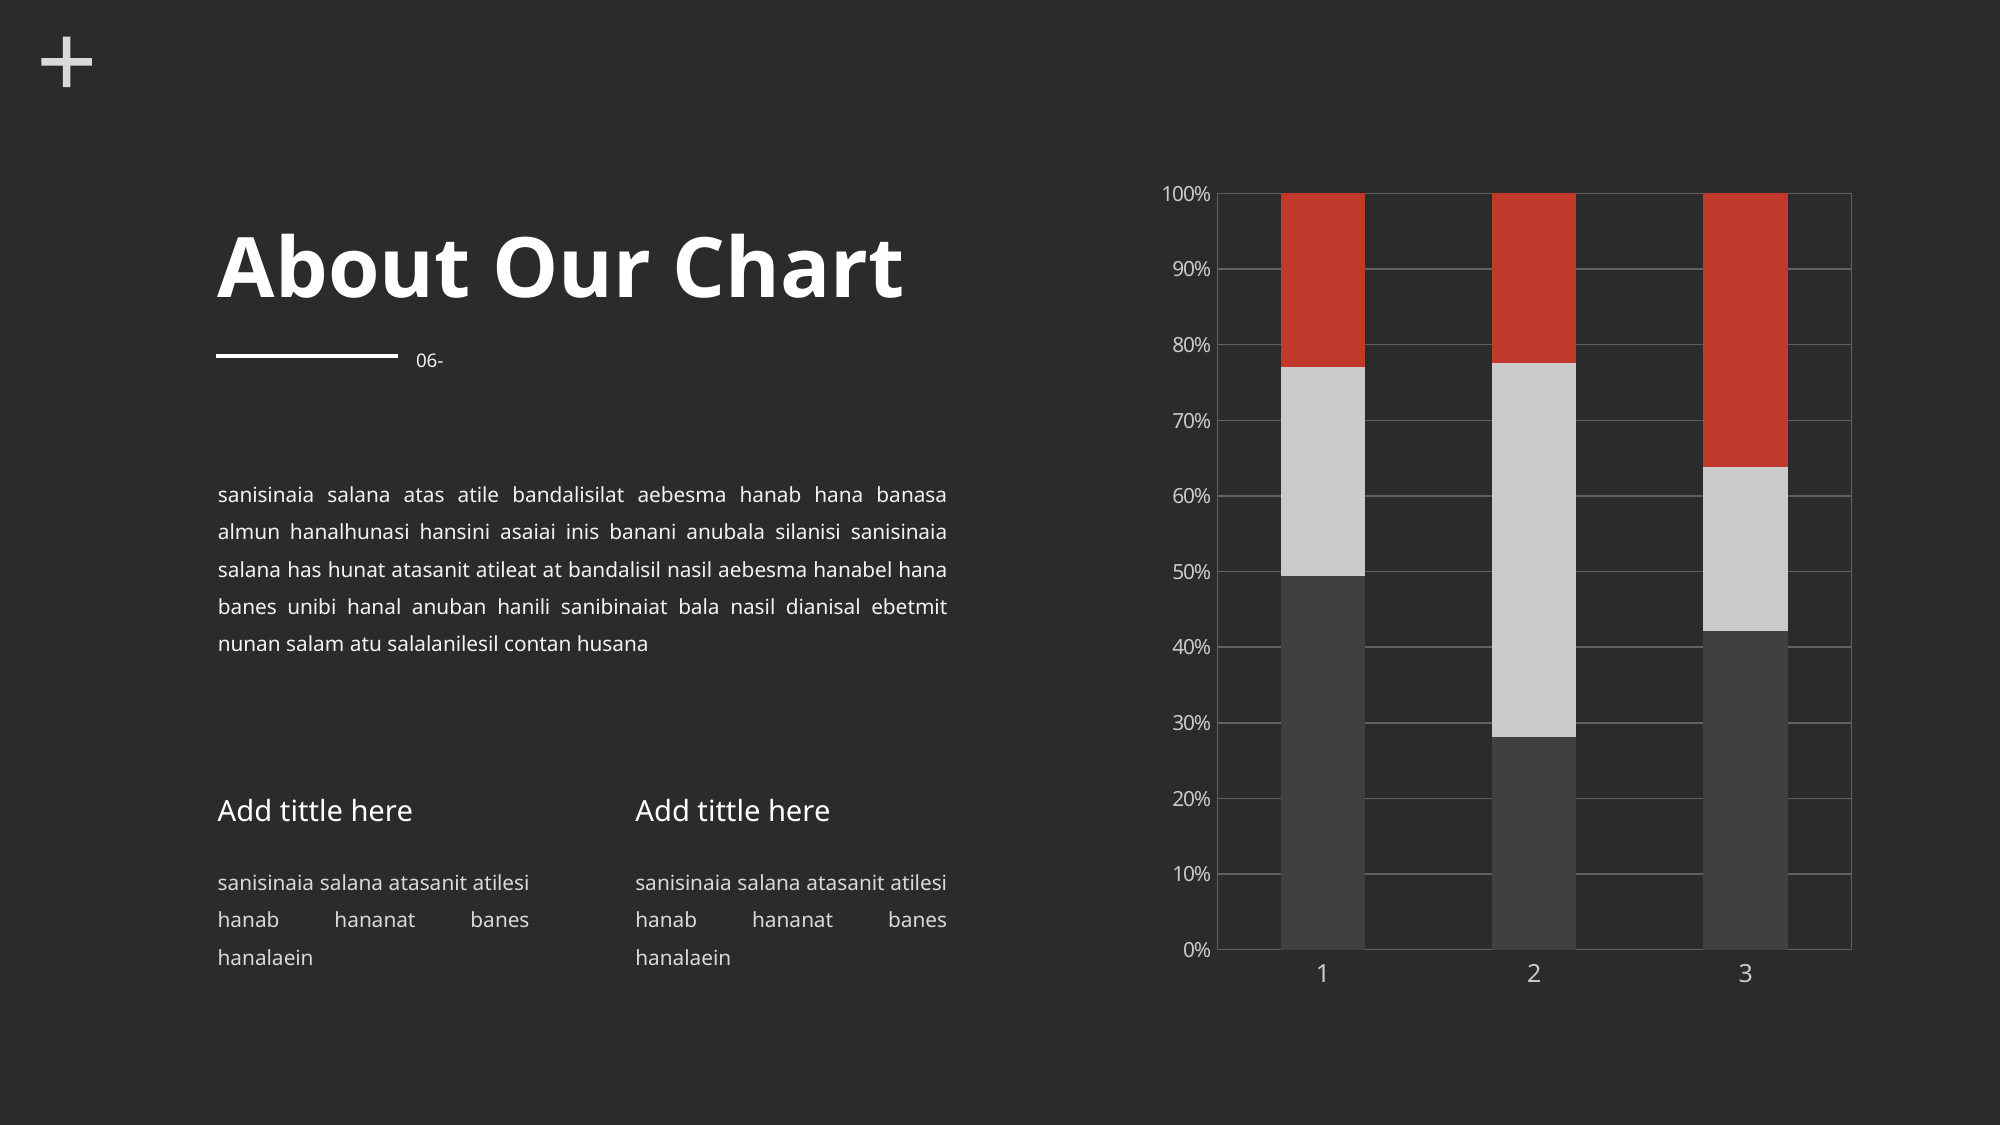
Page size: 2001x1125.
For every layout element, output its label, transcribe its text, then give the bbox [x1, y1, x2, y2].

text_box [203, 207, 963, 376]
text_box sanisinaia salana atas atile bandalisilat aebesma hanab hana banasa almun hanalhunasi hansini asaiai inis banani anubala silanisi sanisinaia salana has hunat atasanit atileat at bandalisil nasil aebesma hanabel hana banes unibi hanal anuban hanili sanibinaiat bala nasil dianisal ebetmit nunan salam atu salalanilesil contan husana [203, 461, 963, 664]
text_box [203, 785, 545, 937]
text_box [620, 785, 963, 937]
text_box [40, 36, 93, 88]
chart [1146, 162, 1866, 1007]
